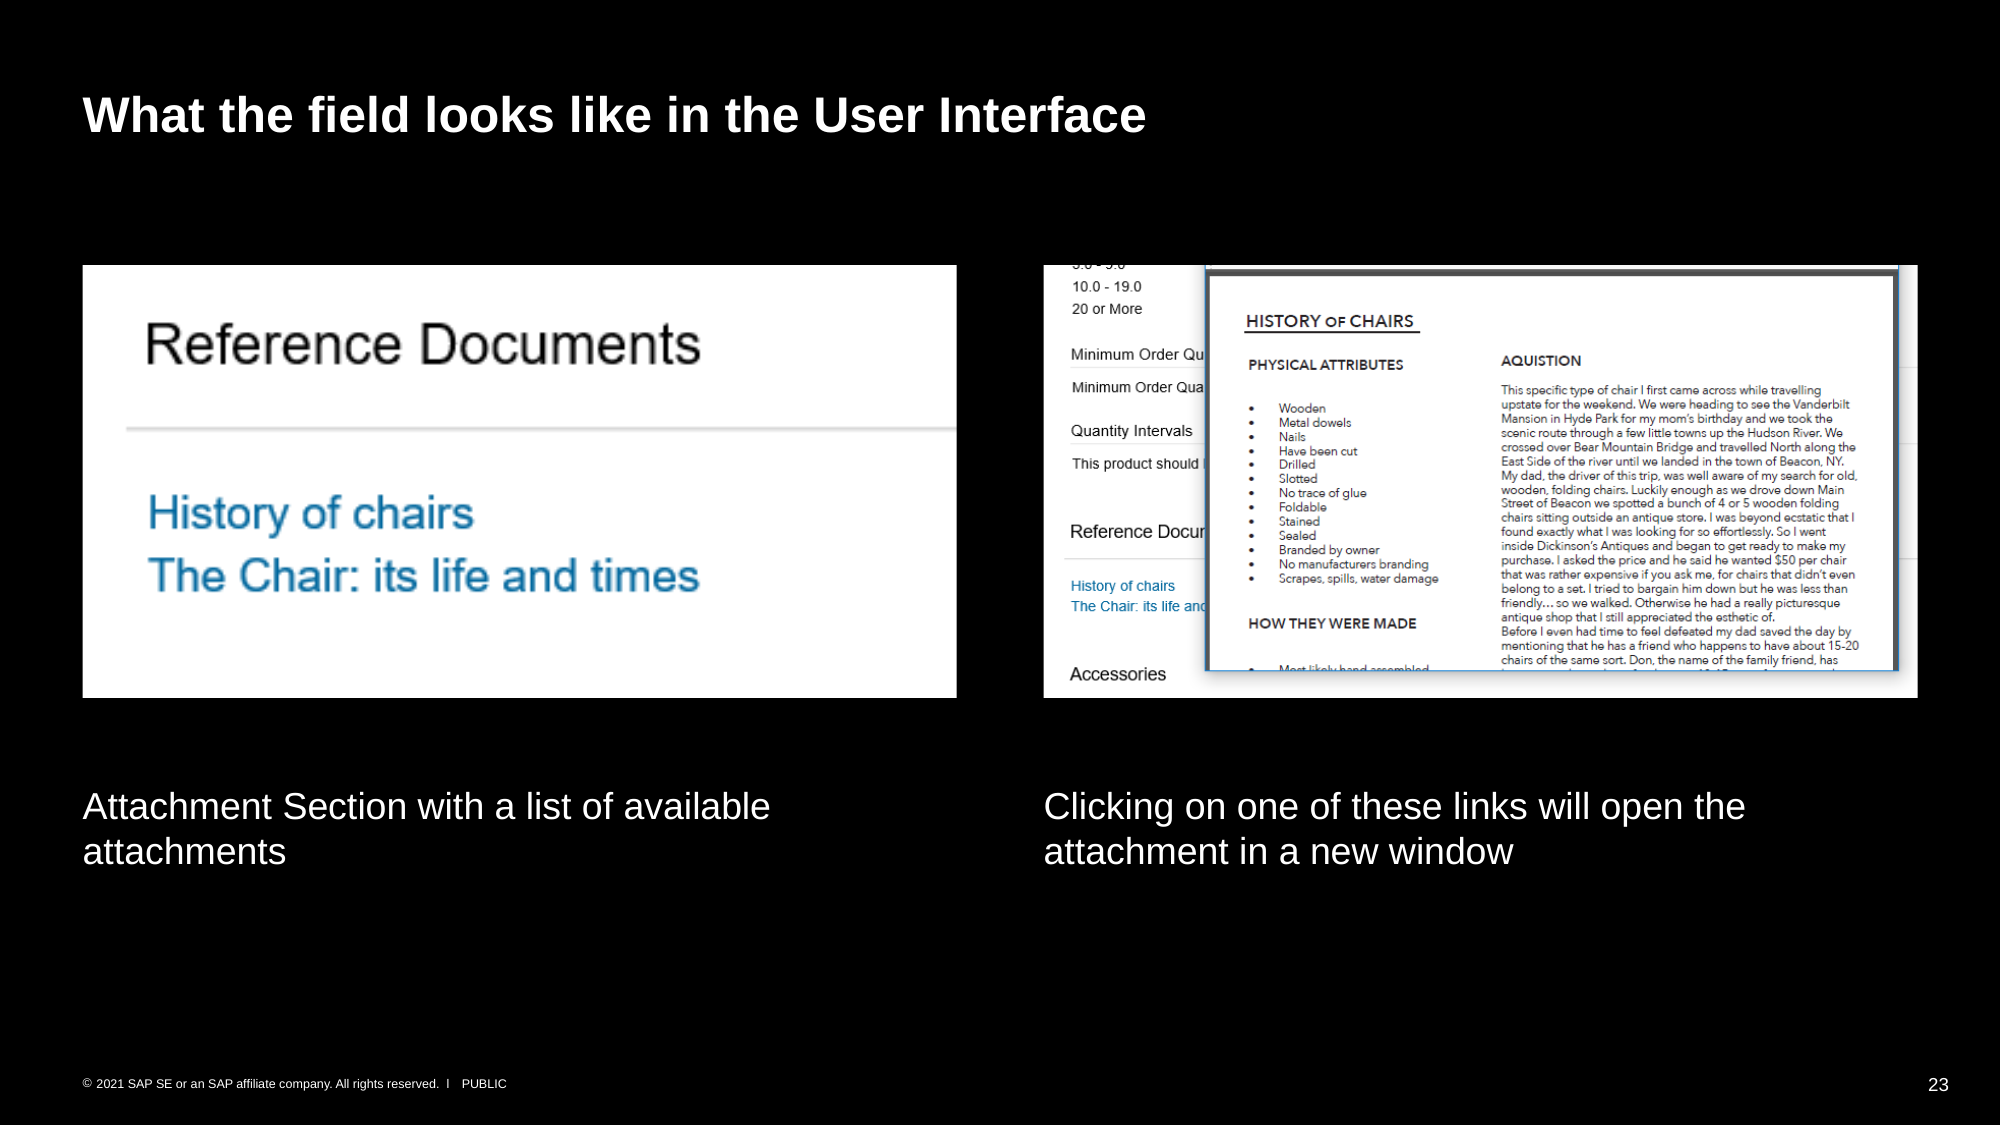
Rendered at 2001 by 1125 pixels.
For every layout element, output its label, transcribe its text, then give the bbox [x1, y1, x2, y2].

title What the field looks like in the User Interface [82, 82, 1918, 144]
picture [1043, 265, 1918, 698]
list Clicking on one of these links will open the attachment in a new window [1043, 782, 1918, 1040]
picture [82, 265, 957, 698]
list Attachment Section with a list of available attachments [82, 782, 957, 1040]
